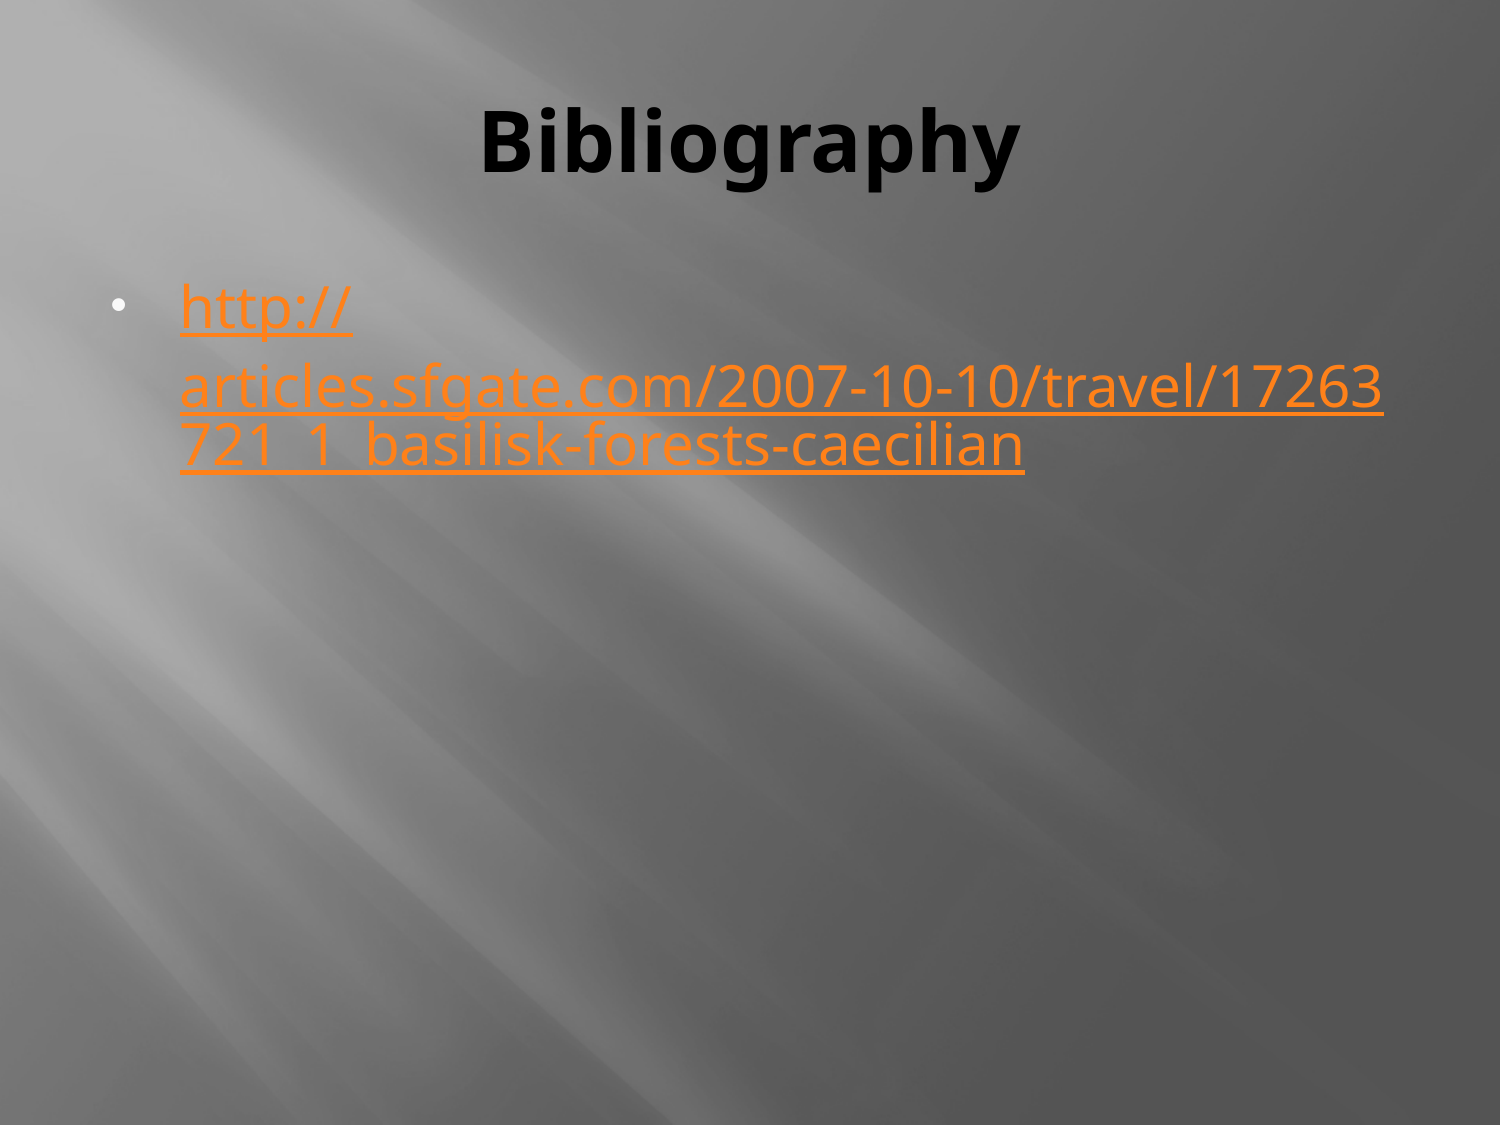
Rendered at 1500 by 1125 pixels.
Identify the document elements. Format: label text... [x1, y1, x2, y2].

list http://articles.sfgate.com/2007-10-10/travel/17263721_1_basilisk-forests-caecilian [75, 262, 1425, 1035]
title Bibliography [75, 45, 1425, 233]
